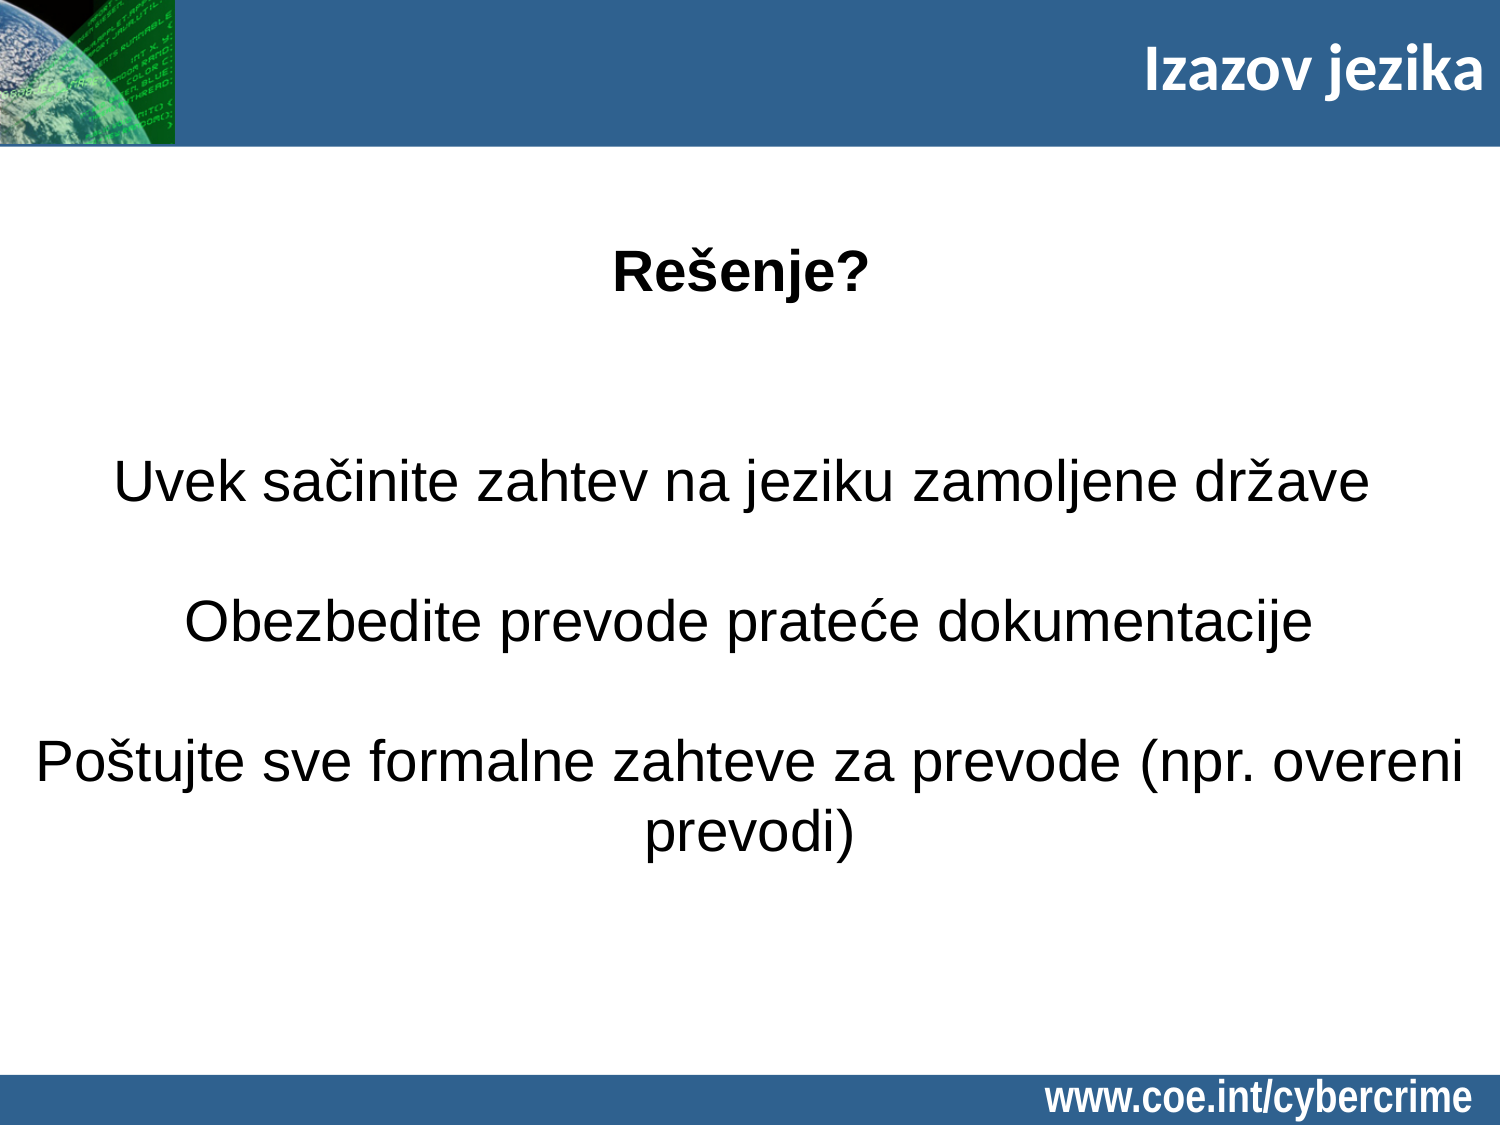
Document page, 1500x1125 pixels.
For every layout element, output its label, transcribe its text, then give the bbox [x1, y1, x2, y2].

text_box www.coe.int/cybercrime [1030, 1059, 1500, 1125]
text_box Izazov jezika [177, 0, 1500, 149]
text_box [0, 1073, 1030, 1125]
picture [0, 0, 175, 144]
text_box Rešenje? Uvek sačinite zahtev na jeziku zamoljene države Obezbedite prevode prateće dokumentacije Poštujte sve formalne zahteve za prevode (npr. overeni prevodi) [19, 156, 1481, 941]
